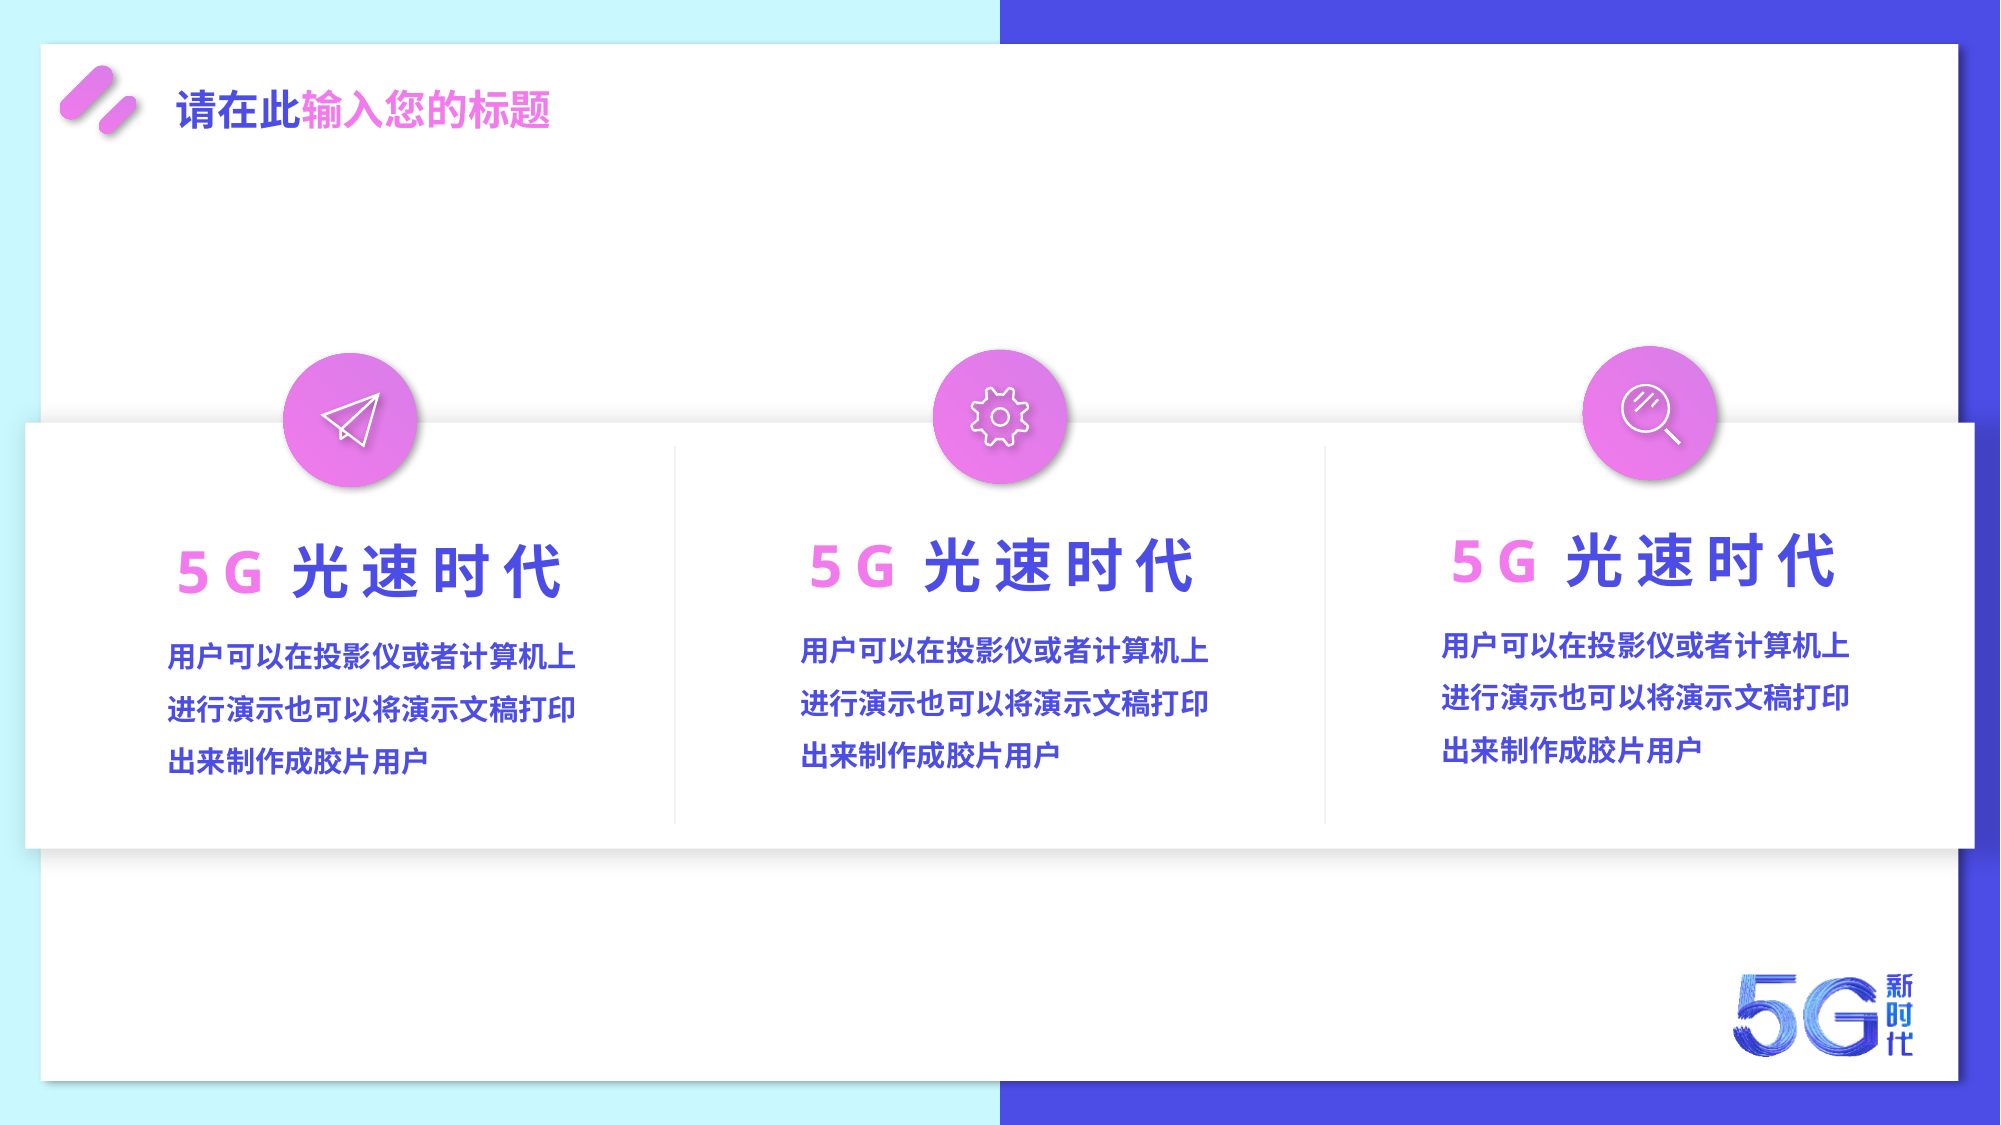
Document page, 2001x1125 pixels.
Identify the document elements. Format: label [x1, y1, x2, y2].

text_box [25, 346, 1975, 849]
picture [39, 849, 1961, 1081]
picture [39, 44, 1961, 346]
